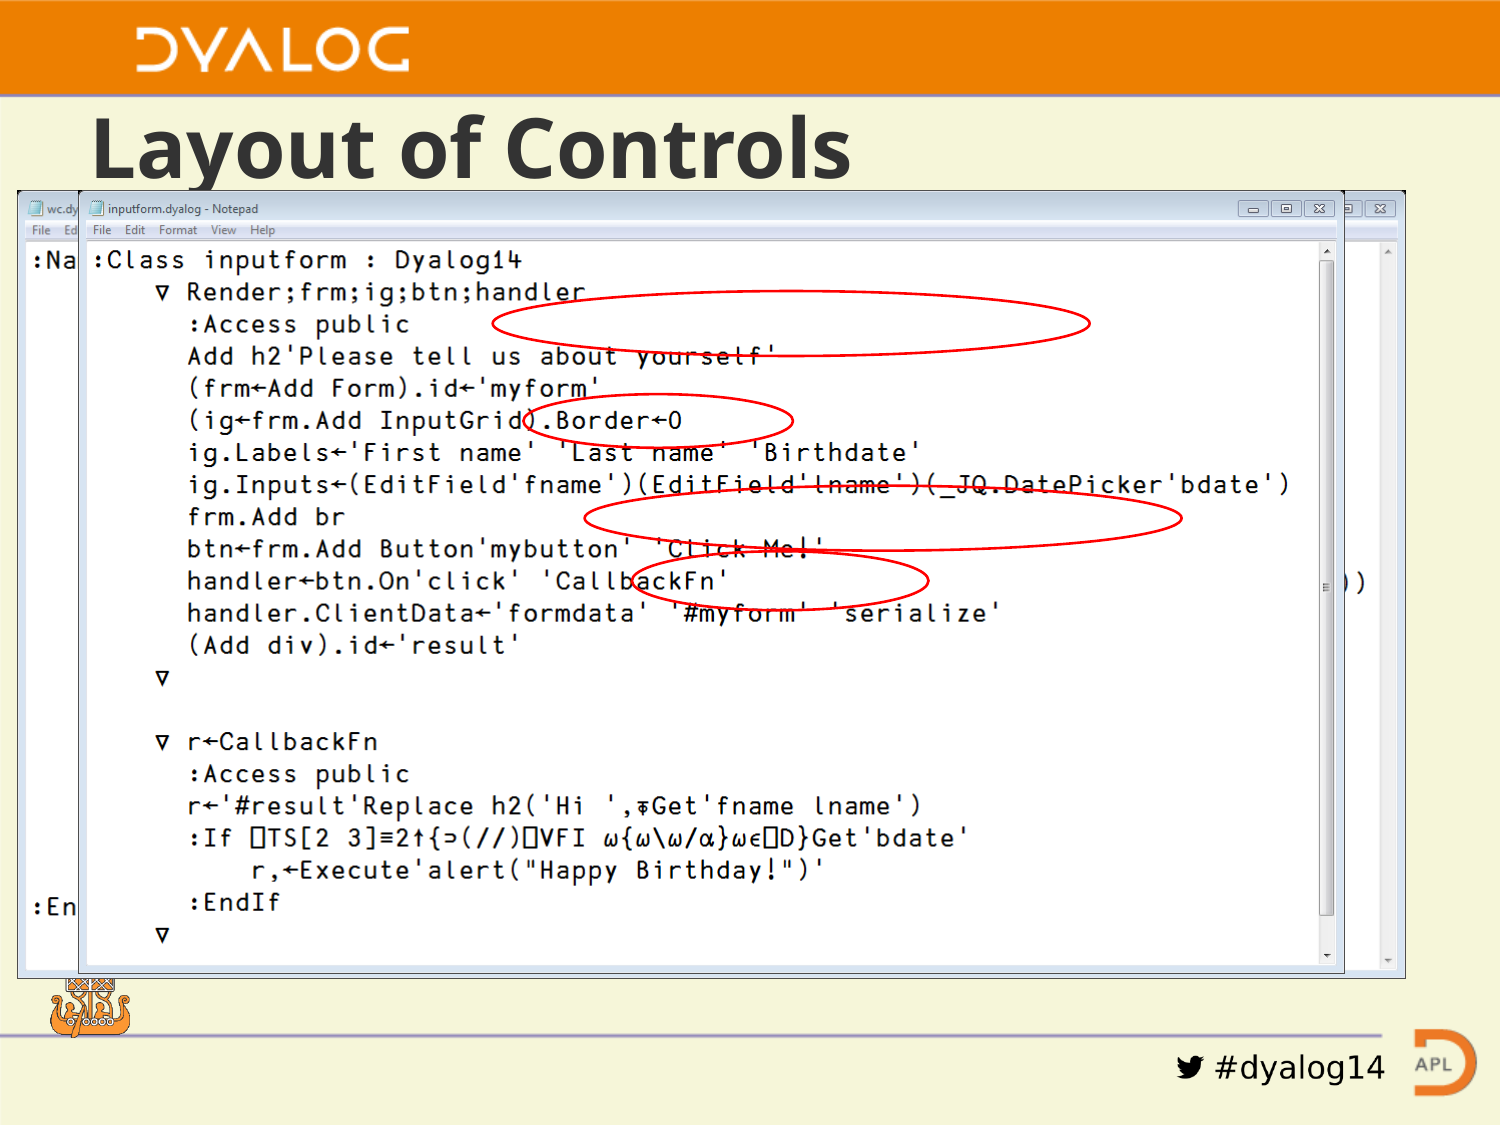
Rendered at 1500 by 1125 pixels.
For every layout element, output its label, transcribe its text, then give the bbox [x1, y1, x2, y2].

title Layout of Controls [75, 87, 1425, 238]
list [77, 190, 1346, 974]
picture [0, 0, 1500, 1125]
